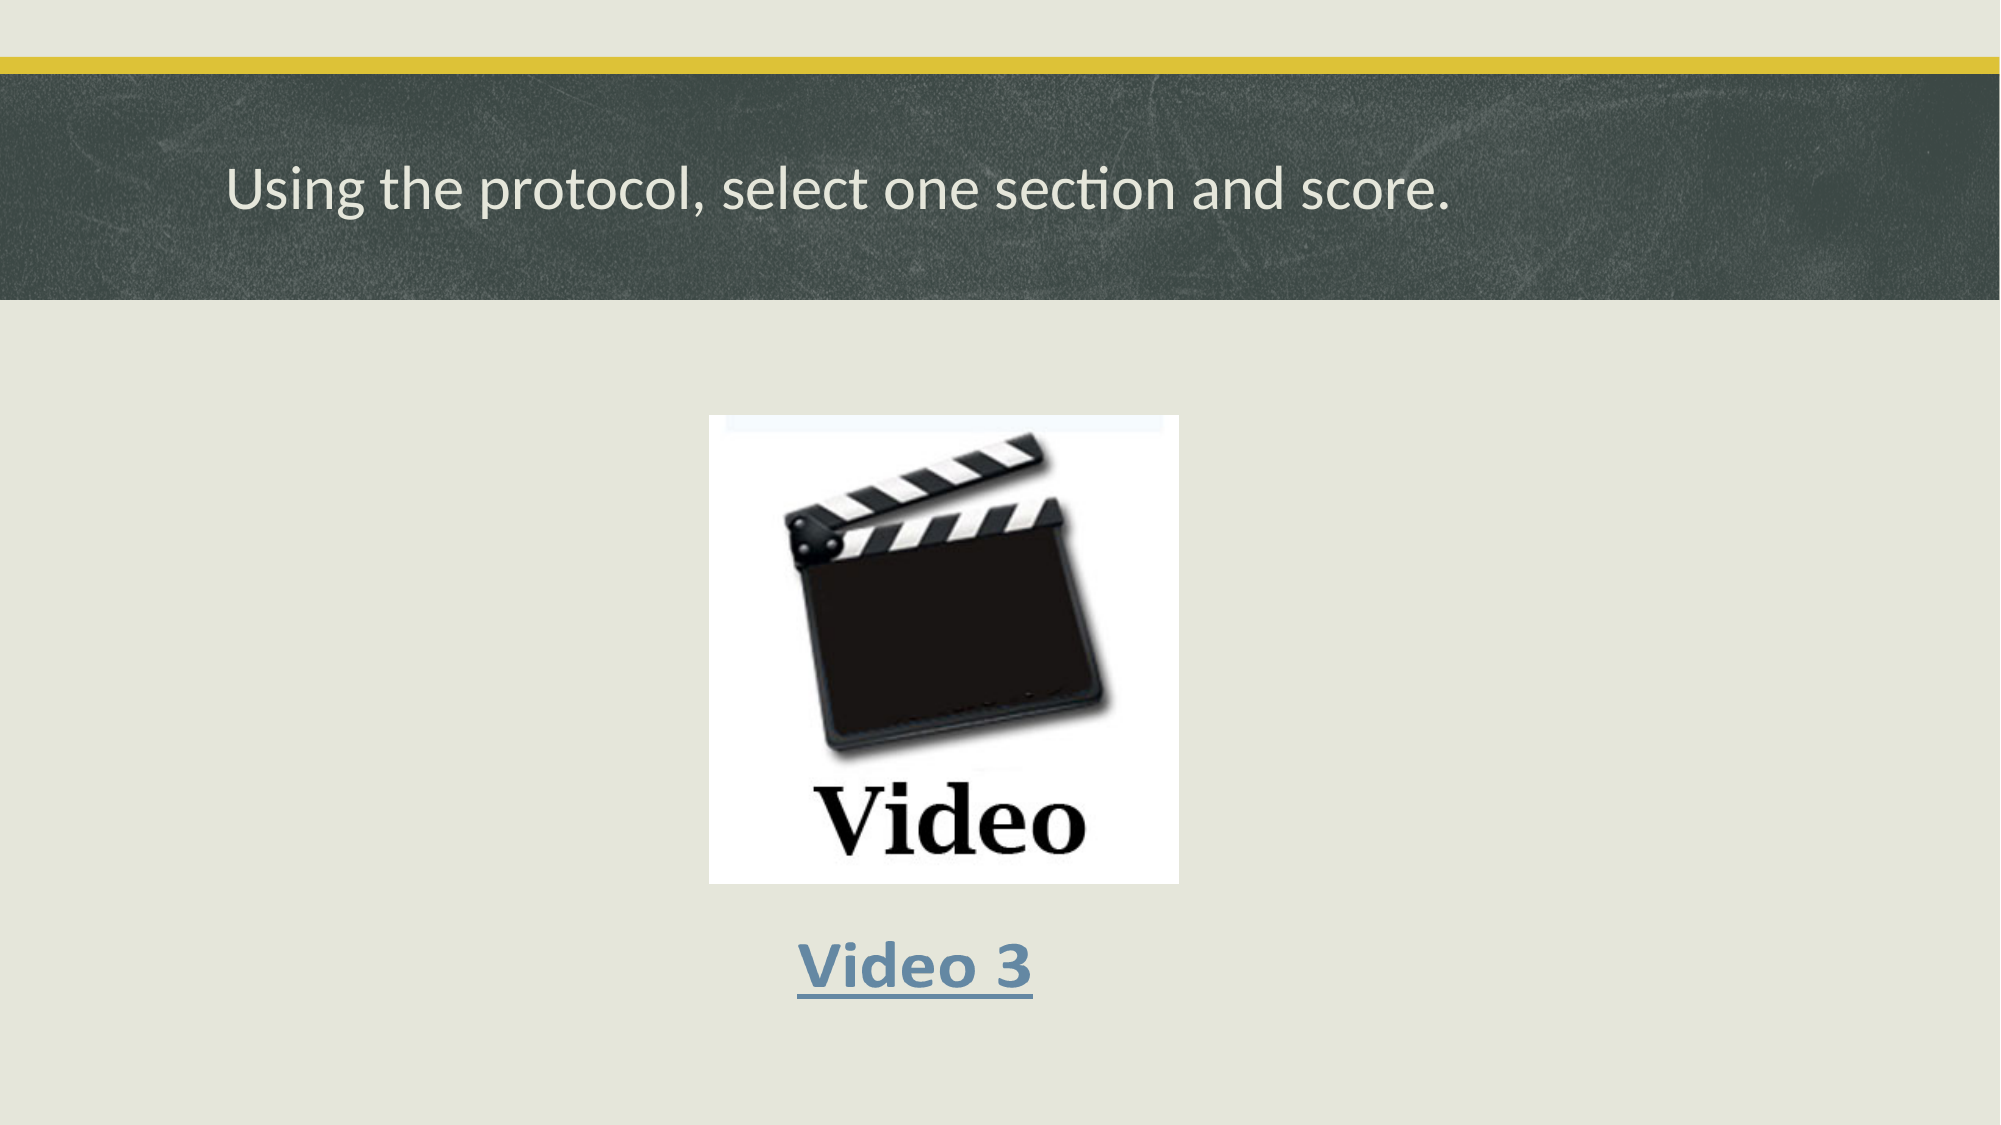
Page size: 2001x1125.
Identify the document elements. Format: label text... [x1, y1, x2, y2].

picture [752, 903, 1249, 1045]
title Using the protocol, select one section and score. [210, 76, 1790, 300]
picture [0, 74, 2000, 300]
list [709, 415, 1179, 885]
